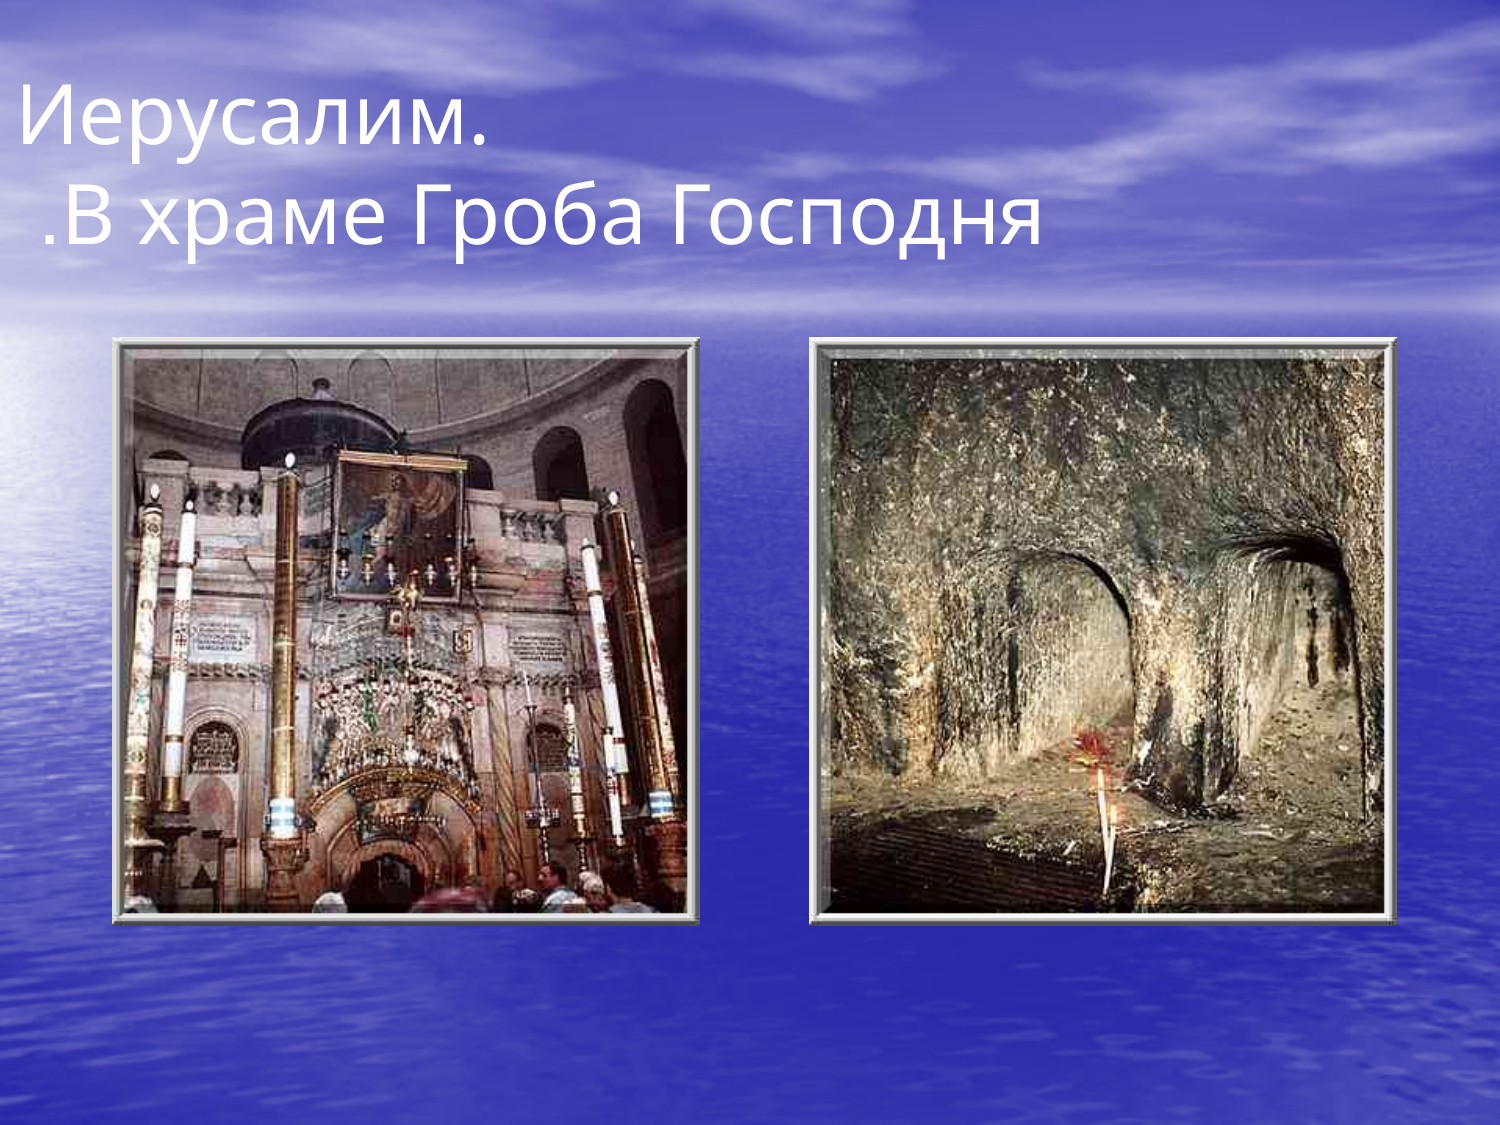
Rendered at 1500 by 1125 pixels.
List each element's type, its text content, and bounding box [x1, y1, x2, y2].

picture [111, 337, 700, 926]
picture [808, 337, 1397, 926]
title Иерусалим. В храме Гроба Господня. [0, 47, 1351, 276]
